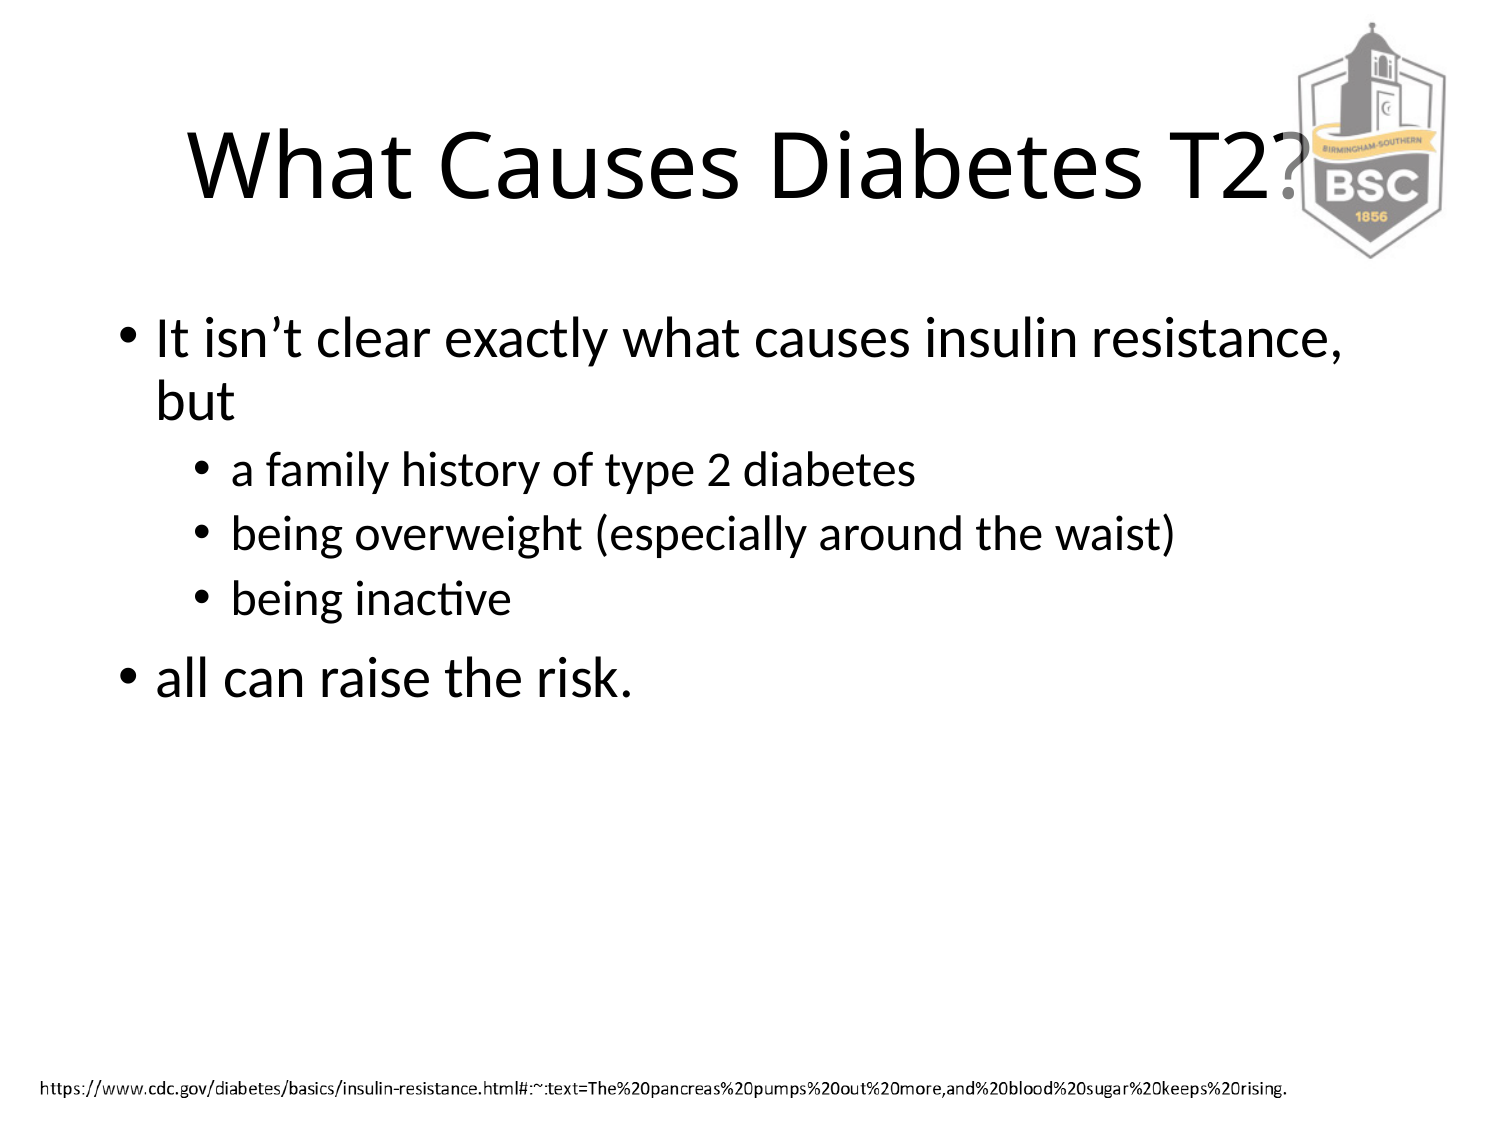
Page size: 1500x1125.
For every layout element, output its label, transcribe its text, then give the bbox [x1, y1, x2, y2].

picture [26, 1069, 1500, 1111]
title What Causes Diabetes T2? [103, 59, 1397, 278]
list It isn’t clear exactly what causes insulin resistance, but a family history of type 2 diabetes being overweight (especially around the waist) being inactive all can raise the risk. [103, 299, 1397, 1014]
picture [1283, 14, 1461, 269]
